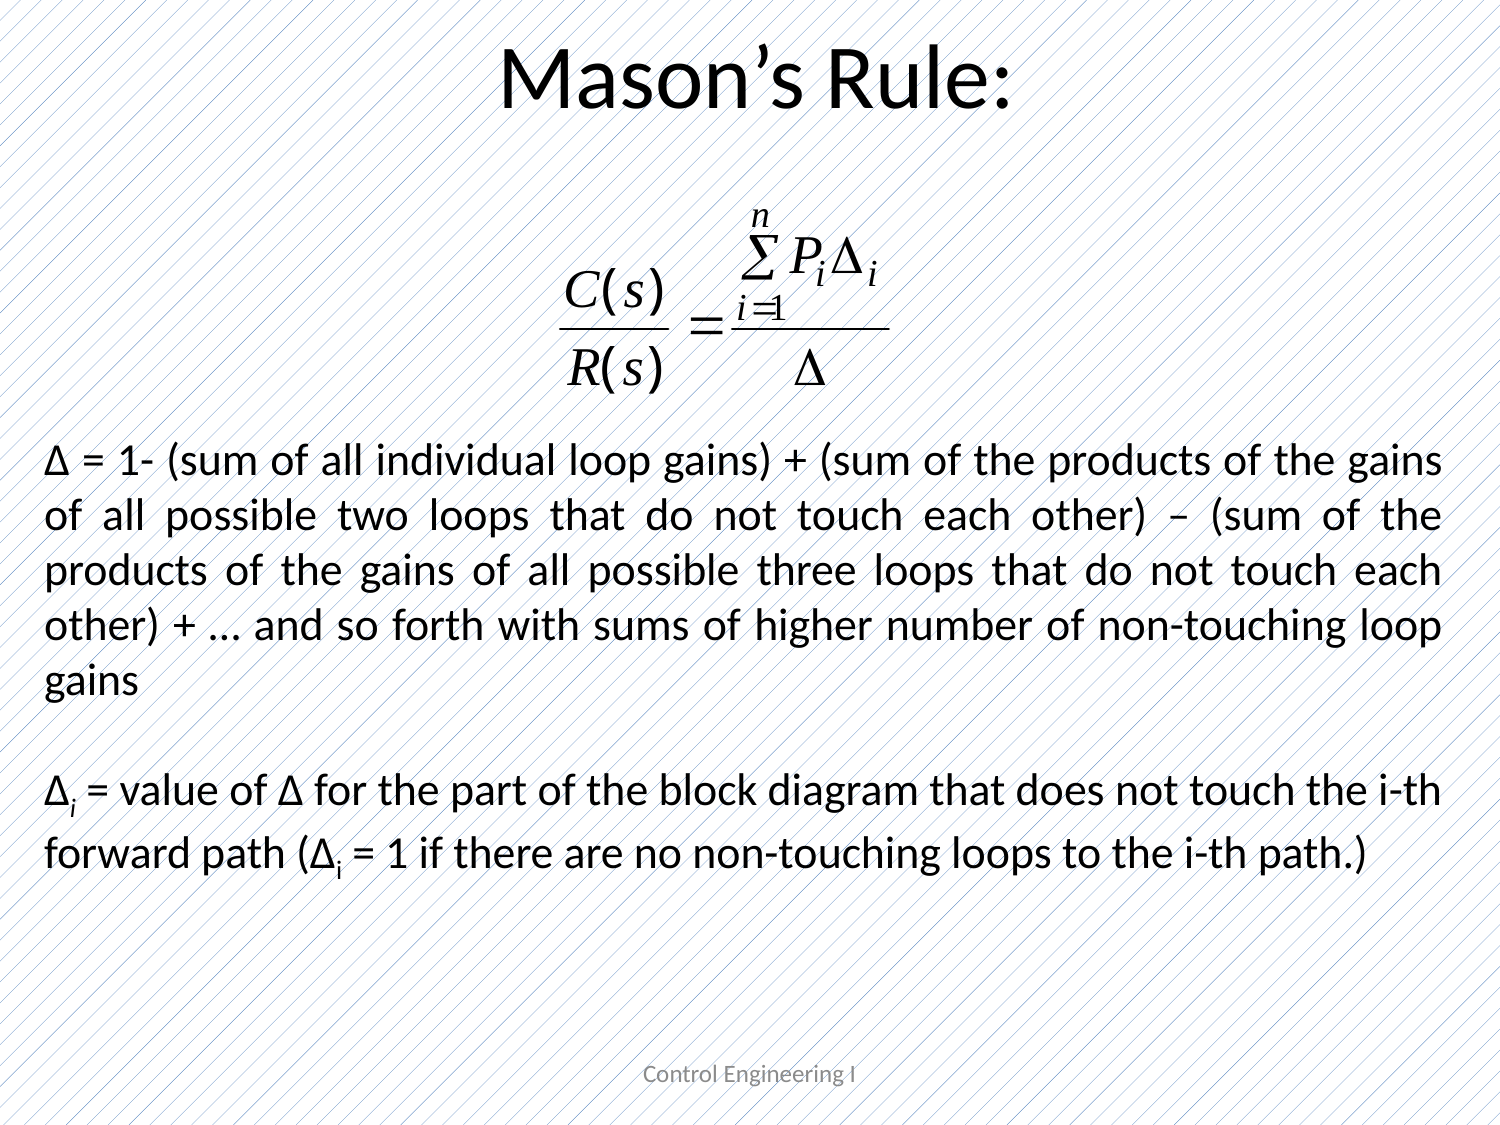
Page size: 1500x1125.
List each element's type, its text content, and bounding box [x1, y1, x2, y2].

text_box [548, 184, 904, 403]
text_box ∆ = 1- (sum of all individual loop gains) + (sum of the products of the gains of all possible two loops that do not touch each other) – (sum of the products of the gains of all possible three loops that do not touch each other) + … and so forth with sums of higher number of non-touching loop gains ∆i = value of Δ for the part of the block diagram that does not touch the i-th forward path (Δi = 1 if there are no non-touching loops to the i-th path.) [29, 172, 1459, 943]
title Mason’s Rule: [75, 7, 1438, 136]
footer Control Engineering I [512, 1042, 988, 1103]
